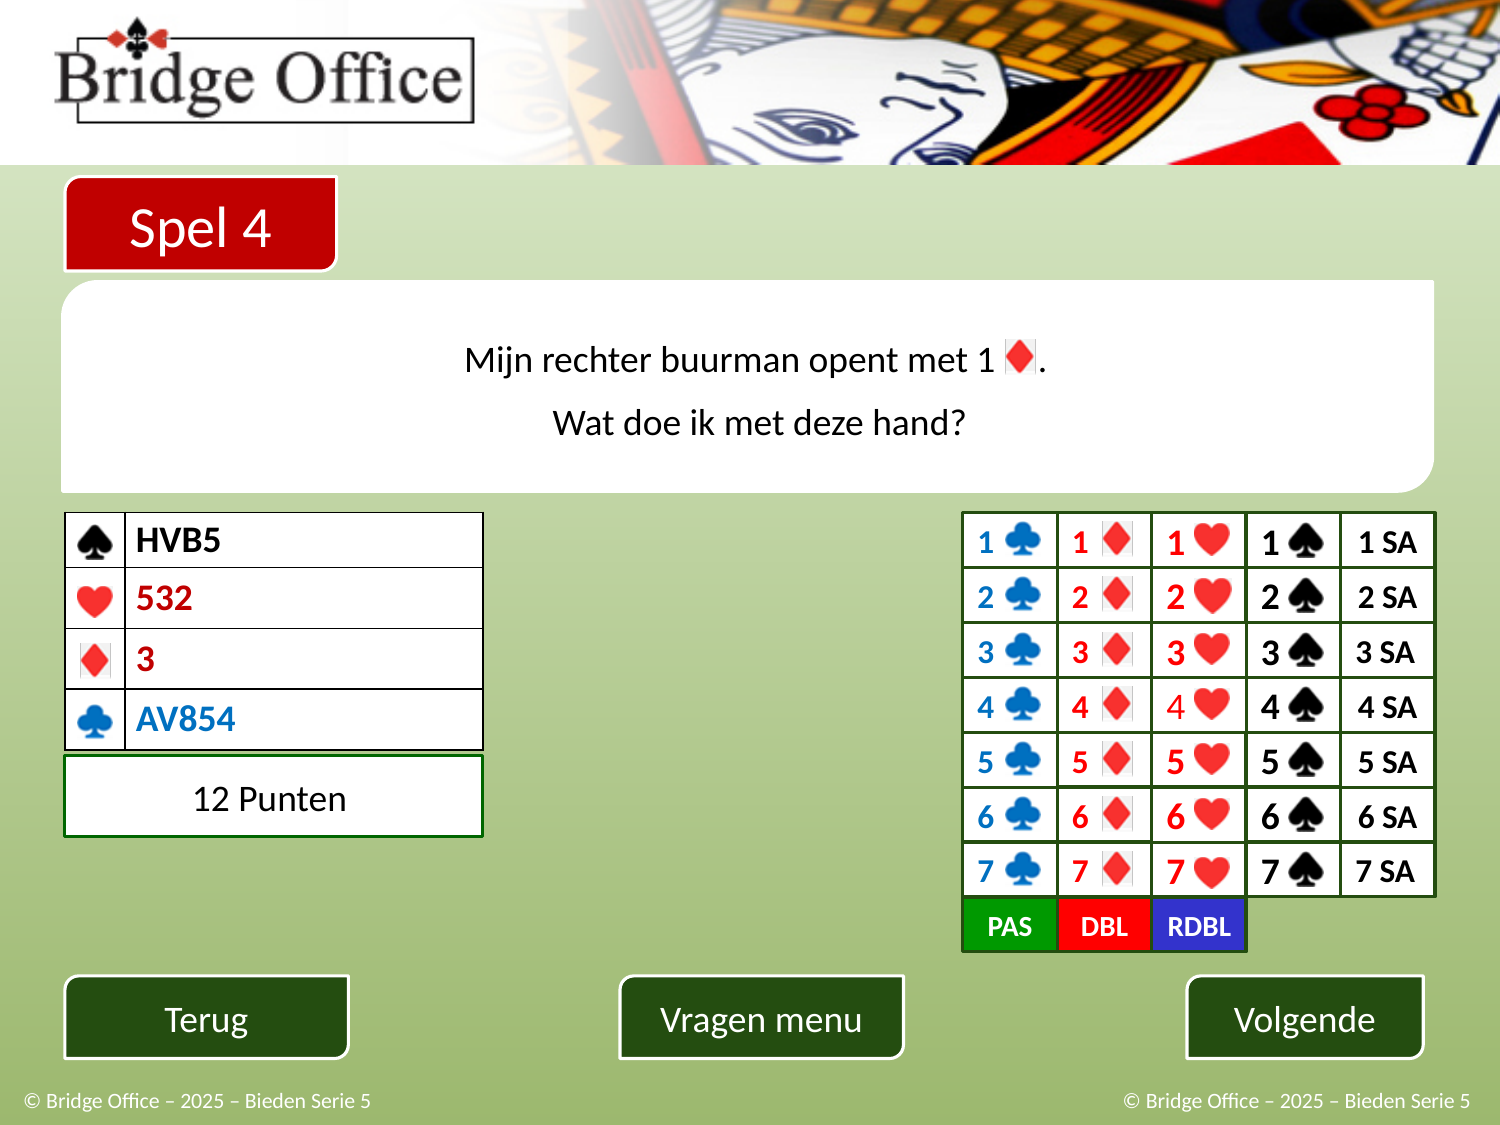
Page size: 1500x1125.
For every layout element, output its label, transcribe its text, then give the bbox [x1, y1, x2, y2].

text_box 4 [1150, 676, 1245, 734]
picture [1288, 741, 1324, 778]
text_box 5 [1153, 734, 1248, 786]
text_box Volgende [1185, 974, 1425, 1061]
text_box 1 [1059, 511, 1153, 569]
picture [1004, 741, 1041, 778]
text_box 3 [1150, 621, 1245, 676]
text_box Terug [63, 974, 350, 1061]
text_box DBL [1059, 898, 1153, 953]
picture [1001, 339, 1038, 375]
picture [77, 643, 114, 679]
table_header [66, 513, 124, 567]
text_box © Bridge Office – 2025 – Bieden Serie 5 [1107, 1079, 1500, 1121]
text_box [61, 280, 1435, 493]
text_box 7 [1056, 841, 1150, 898]
text_box 7 [1150, 841, 1245, 898]
picture [1099, 631, 1135, 668]
text_box 4 SA [1339, 676, 1437, 734]
text_box 1 [1153, 511, 1245, 569]
picture [77, 585, 114, 618]
text_box 1 [1245, 511, 1342, 569]
picture [1193, 688, 1230, 721]
picture [1004, 686, 1041, 723]
text_box 6 [961, 786, 1056, 841]
table_cell [66, 629, 124, 688]
picture [1193, 857, 1230, 890]
text_box © Bridge Office – 2025 – Bieden Serie 5 [8, 1079, 393, 1121]
text_box 2 [1153, 569, 1245, 621]
text_box 2 [1245, 569, 1339, 621]
picture [1099, 741, 1135, 778]
text_box 3 SA [1339, 621, 1437, 676]
picture [77, 703, 114, 740]
picture [1288, 631, 1324, 668]
picture [1193, 743, 1230, 776]
text_box 12 Punten [63, 754, 484, 838]
picture [1288, 576, 1324, 613]
text_box 3 [1245, 621, 1339, 676]
text_box RDBL [1153, 898, 1248, 953]
text_box 6 [1150, 786, 1245, 841]
text_box PAS [961, 896, 1059, 953]
text_box 7 [1245, 841, 1339, 898]
text_box 3 [1056, 621, 1150, 676]
text_box 7 [961, 841, 1056, 896]
picture [1194, 633, 1230, 666]
text_box Spel 4 [63, 179, 339, 273]
picture [1099, 521, 1135, 558]
picture [1099, 796, 1135, 833]
table_cell [66, 568, 124, 628]
picture [1004, 631, 1041, 668]
picture [1193, 523, 1230, 556]
text_box 5 SA [1339, 734, 1437, 786]
text_box 1 SA [1342, 511, 1437, 569]
text_box 6 [1056, 786, 1150, 841]
text_box 6 SA [1339, 786, 1437, 844]
table_cell AV854 [126, 690, 482, 749]
text_box 2 SA [1339, 569, 1437, 621]
text_box 2 [1056, 569, 1153, 621]
picture [1193, 798, 1230, 830]
picture [1099, 686, 1135, 723]
text_box 1 [961, 511, 1059, 569]
text_box 5 [1248, 734, 1339, 786]
text_box 4 [1059, 676, 1150, 734]
table_cell 3 [126, 629, 482, 688]
picture [1193, 578, 1232, 614]
table_cell 532 [126, 568, 482, 628]
picture [1288, 851, 1324, 887]
picture [1288, 521, 1325, 558]
text_box 4 [961, 676, 1059, 734]
text_box Wat doe ik met deze hand? [537, 390, 986, 451]
table_cell [66, 690, 124, 749]
text_box 5 [961, 734, 1059, 786]
text_box 3 [961, 621, 1056, 676]
picture [1099, 576, 1135, 613]
picture [1288, 796, 1324, 832]
table_header HVB5 [126, 513, 482, 567]
picture [1004, 576, 1041, 613]
picture [1004, 796, 1041, 833]
text_box Vragen menu [618, 974, 906, 1061]
text_box 6 [1245, 786, 1339, 841]
picture [0, 0, 1500, 166]
picture [1288, 686, 1324, 723]
picture [1004, 521, 1041, 558]
text_box Mijn rechter buurman opent met 1 . [449, 327, 1075, 388]
picture [1004, 851, 1041, 887]
text_box 2 [961, 569, 1056, 621]
text_box 7 SA [1339, 844, 1437, 898]
picture [1099, 851, 1135, 887]
text_box 4 [1245, 676, 1339, 734]
text_box 5 [1059, 734, 1153, 786]
picture [77, 524, 114, 561]
